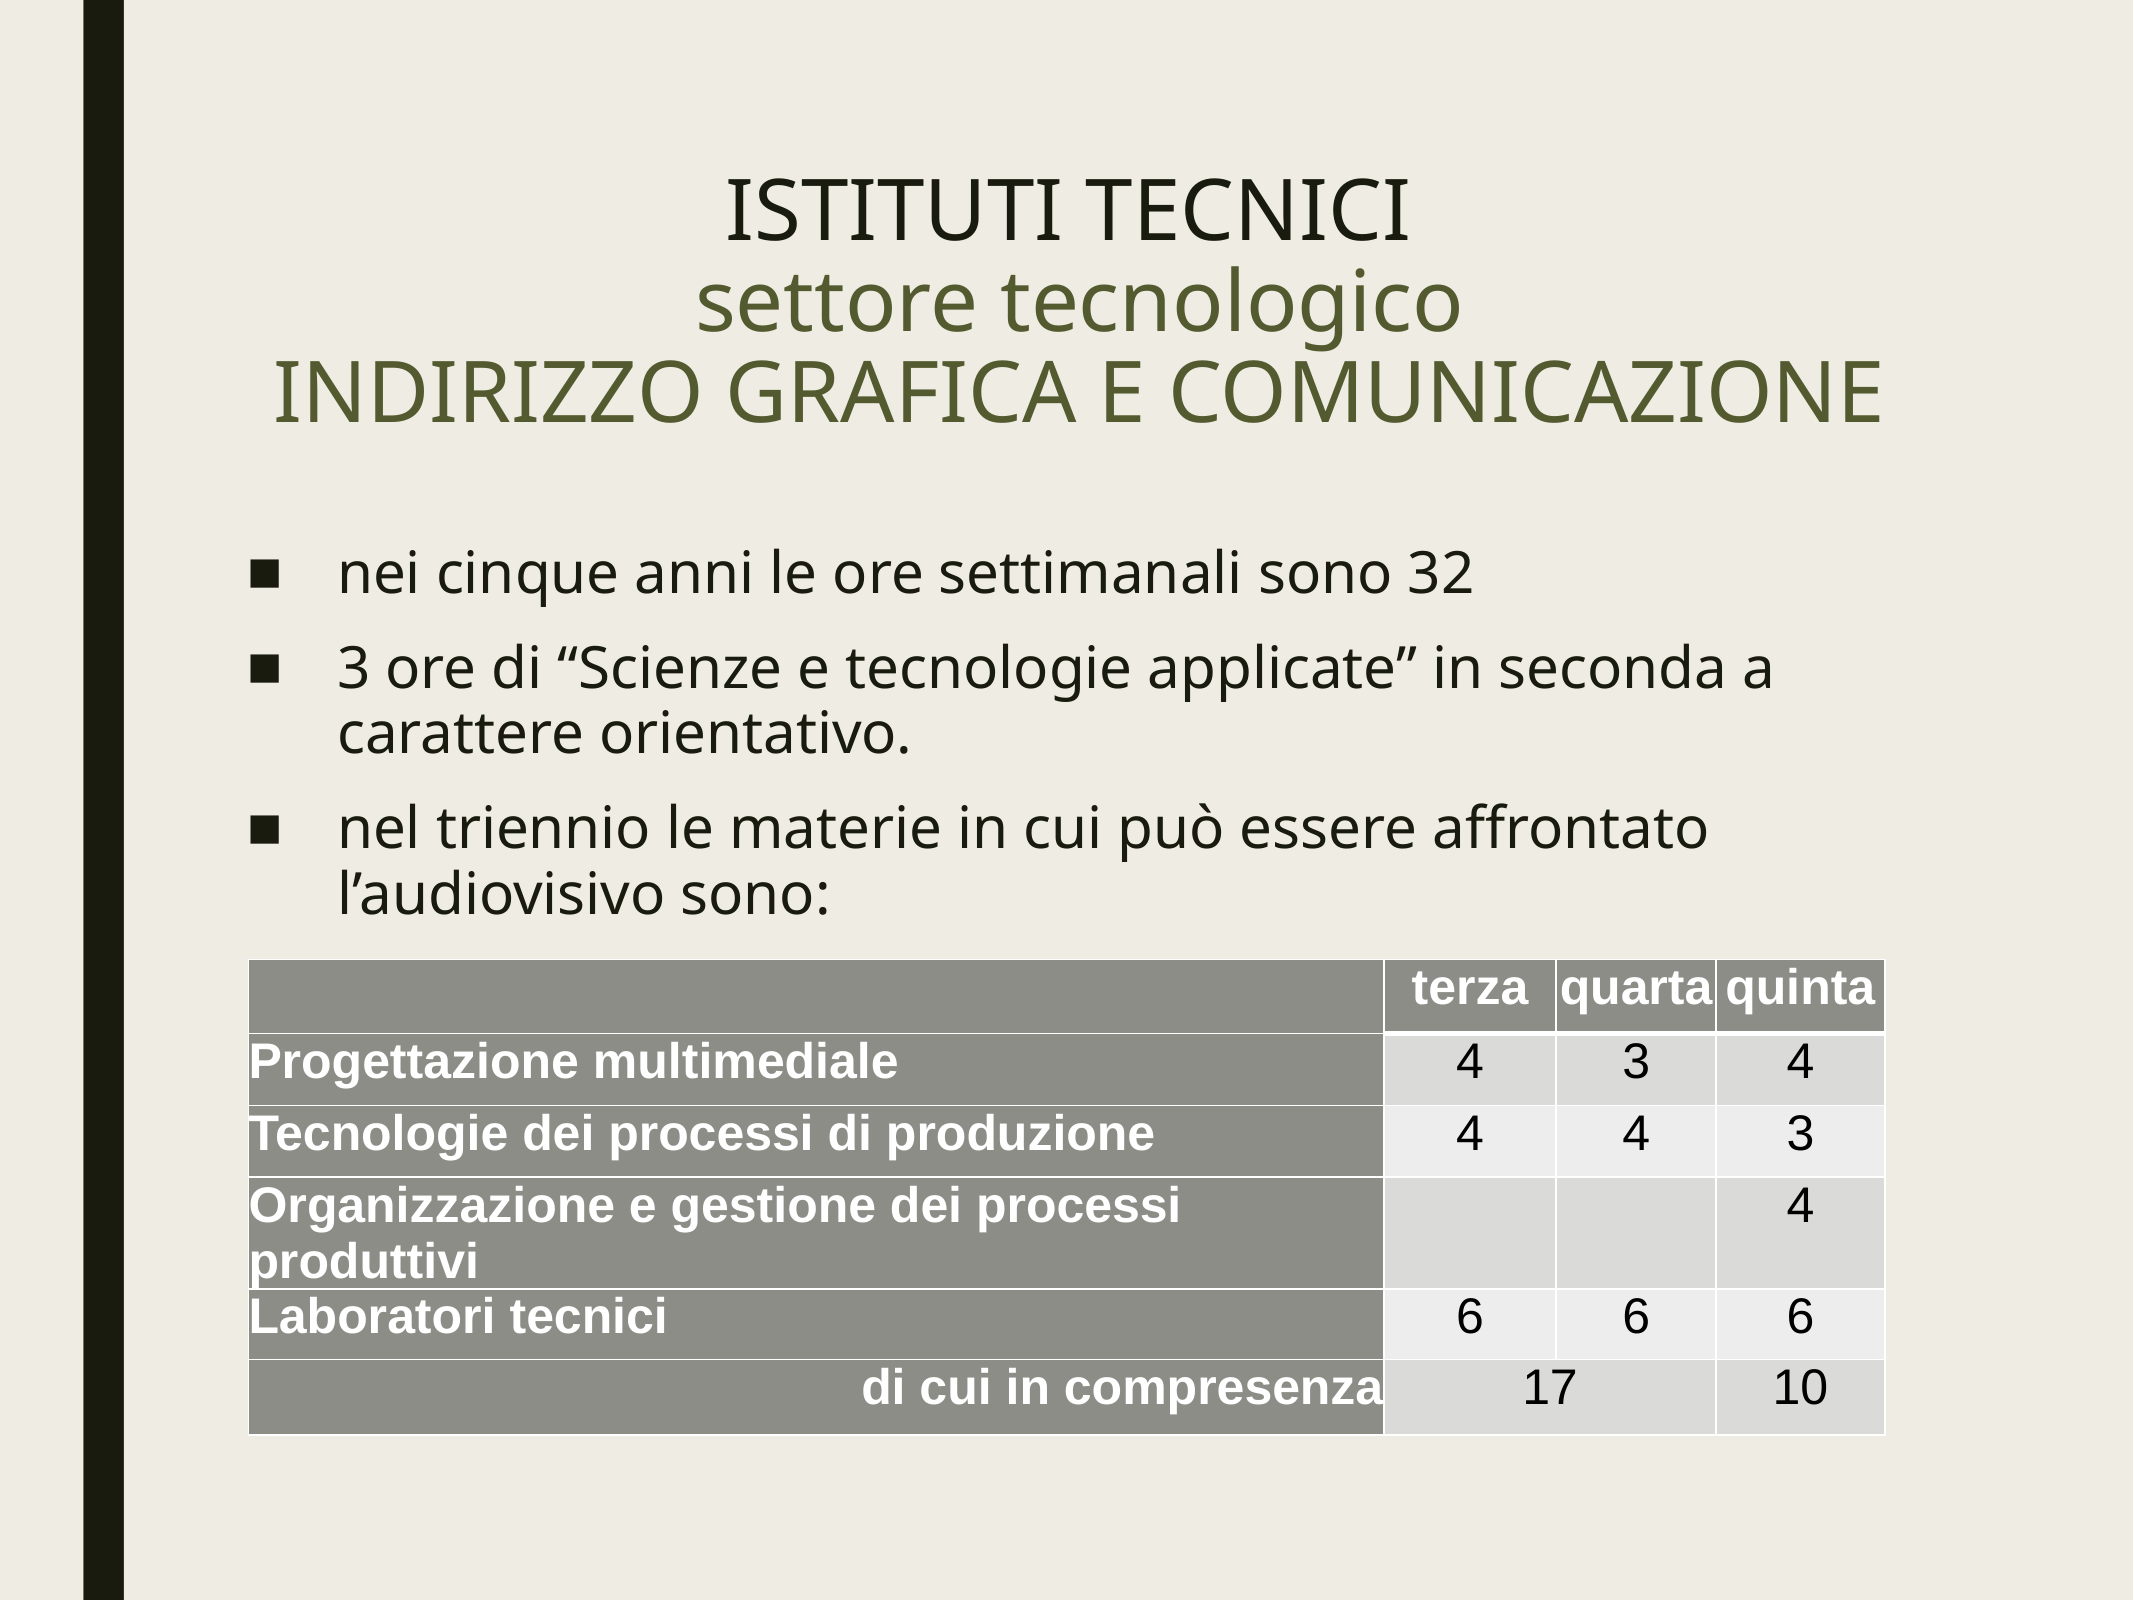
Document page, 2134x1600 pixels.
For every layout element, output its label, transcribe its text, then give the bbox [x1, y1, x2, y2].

table_cell Laboratori tecnici [249, 1290, 1383, 1359]
table_header terza [1385, 960, 1555, 1031]
table_cell Organizzazione e gestione dei processi produttivi [249, 1178, 1383, 1288]
table_cell 4 [1717, 1178, 1884, 1288]
table_cell 10 [1717, 1360, 1884, 1434]
table_cell 3 [1717, 1106, 1884, 1176]
title ISTITUTI TECNICI settore tecnologico INDIRIZZO GRAFICA E COMUNICAZIONE [239, 159, 1921, 508]
table_cell 4 [1385, 1036, 1555, 1105]
table_cell 4 [1717, 1036, 1884, 1105]
table_cell 3 [1557, 1036, 1715, 1105]
table_cell 6 [1557, 1290, 1715, 1359]
table_cell [1557, 1178, 1715, 1288]
table_cell 17 [1385, 1360, 1715, 1434]
table_header quarta [1557, 960, 1715, 1031]
table_cell 4 [1557, 1106, 1715, 1176]
table_cell 6 [1717, 1290, 1884, 1359]
table_header [249, 960, 1383, 1033]
table_cell 6 [1385, 1290, 1555, 1359]
table_cell Tecnologie dei processi di produzione [249, 1106, 1383, 1176]
table_cell Progettazione multimediale [249, 1034, 1383, 1105]
list nei cinque anni le ore settimanali sono 32 3 ore di “Scienze e tecnologie applicate” in seconda a carattere orientativo. nel triennio le materie in cui può essere affrontato l’audiovisivo sono: [239, 532, 1921, 1370]
table_header quinta [1717, 960, 1884, 1031]
table_cell 4 [1385, 1106, 1555, 1176]
table_cell di cui in compresenza [249, 1360, 1383, 1434]
table_cell [1385, 1178, 1555, 1288]
